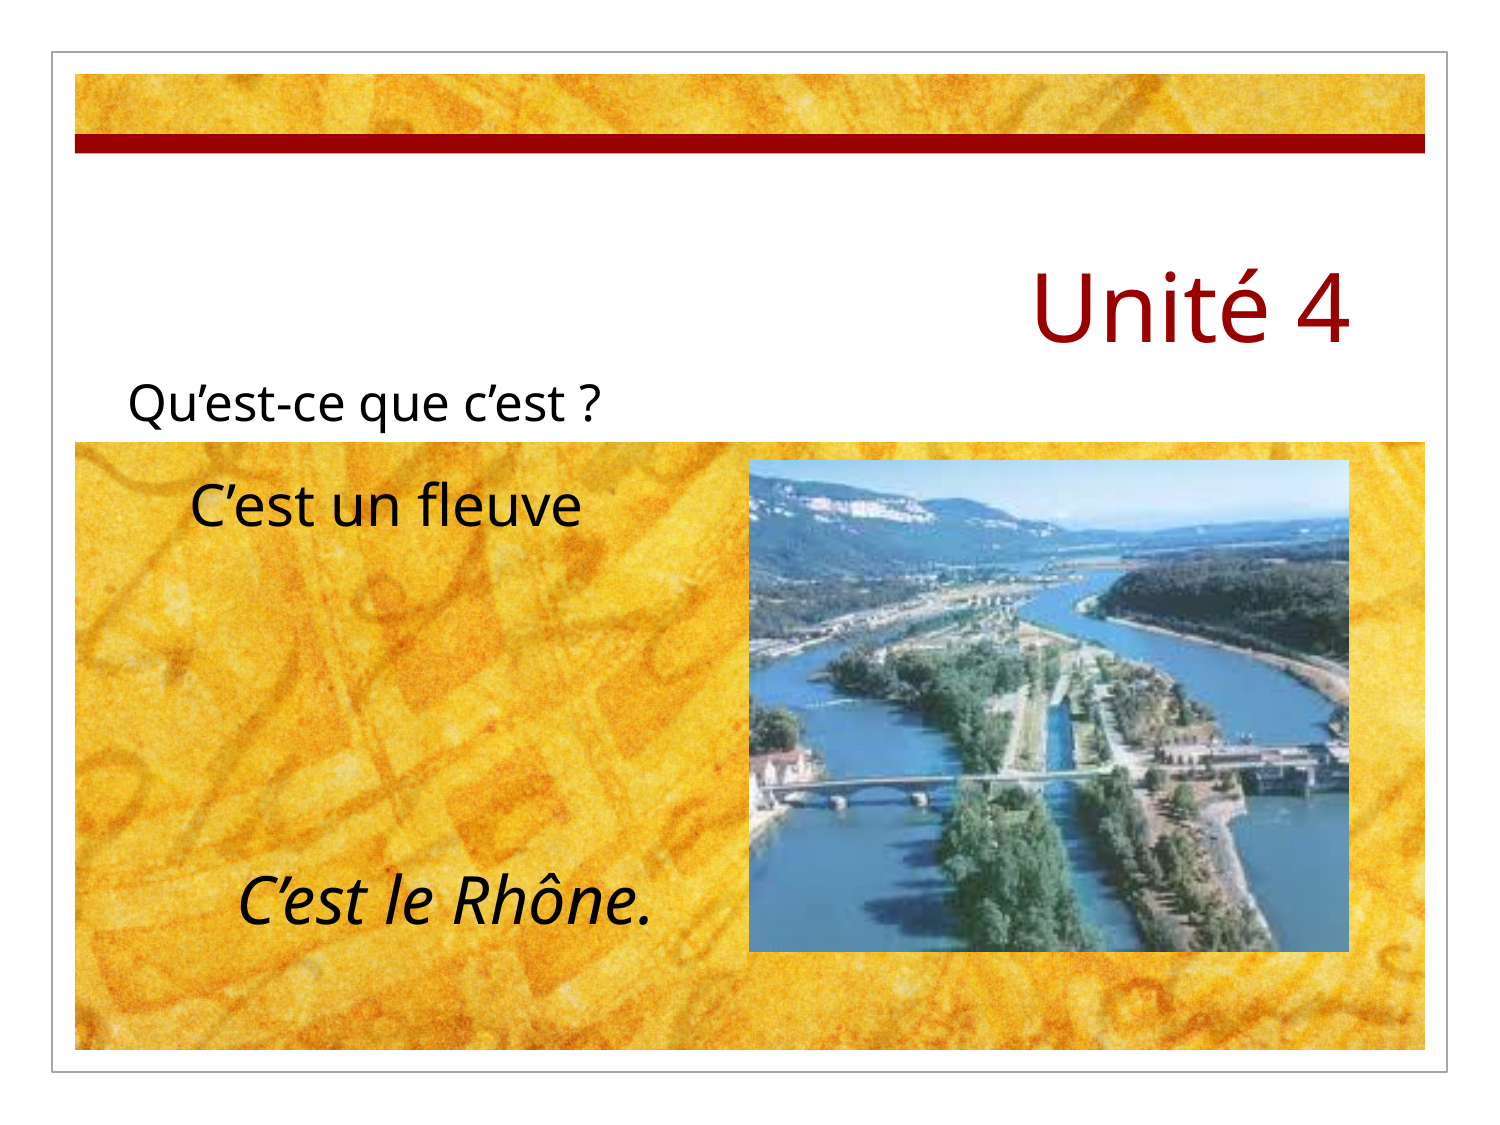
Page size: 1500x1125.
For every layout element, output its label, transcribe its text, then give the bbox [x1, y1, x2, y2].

picture [75, 442, 1425, 1050]
title Unité 4 [112, 158, 1392, 362]
text_box C’est le Rhône. [221, 850, 671, 946]
picture [75, 74, 1425, 134]
text_box C’est un fleuve [175, 460, 628, 616]
subtitle Qu’est-ce que c’est ? [112, 362, 1392, 439]
